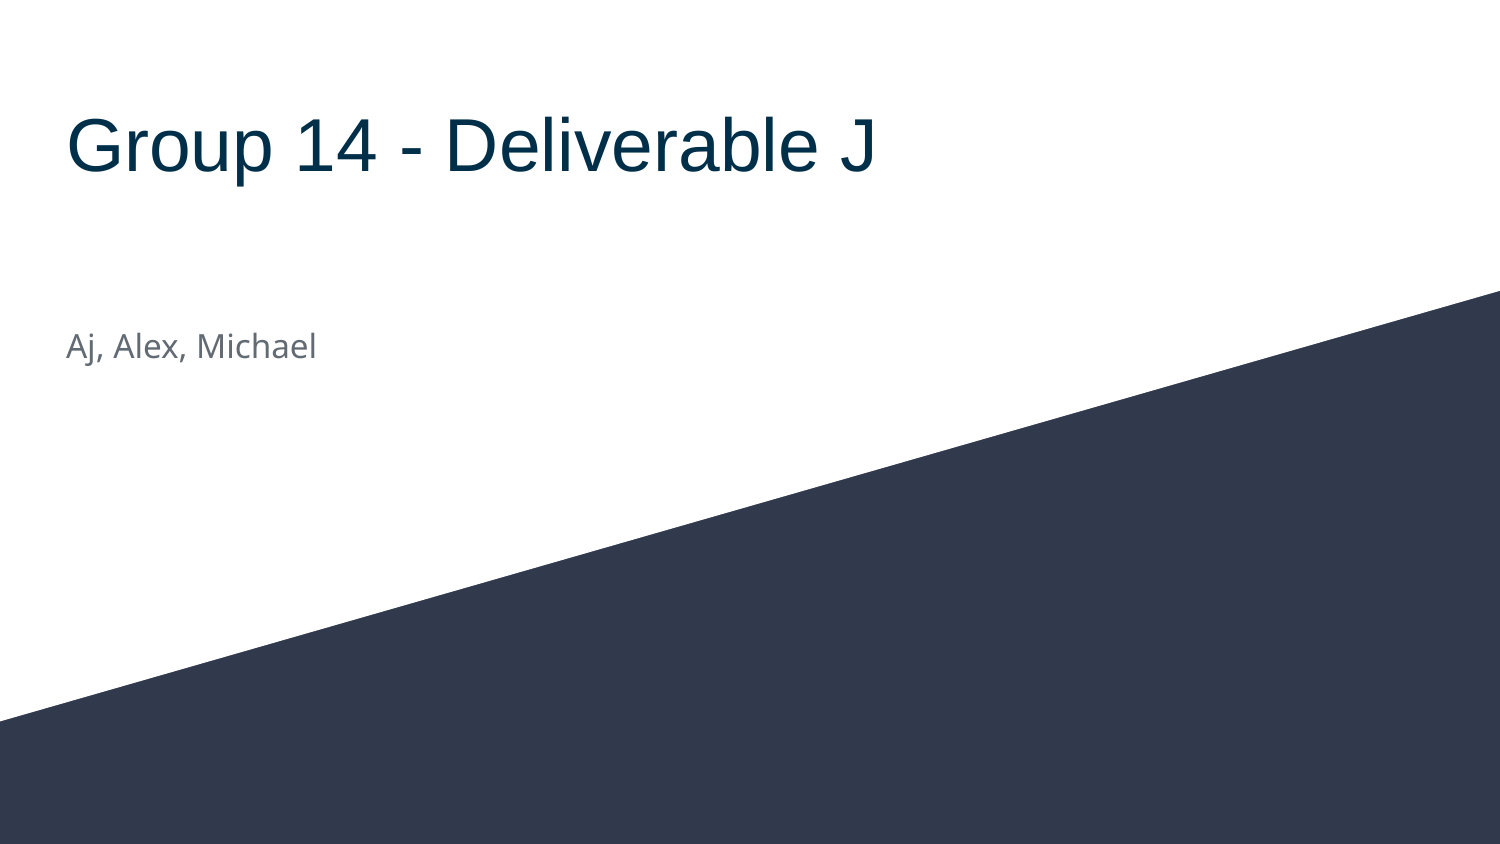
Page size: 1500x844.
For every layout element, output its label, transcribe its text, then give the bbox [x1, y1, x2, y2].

subtitle Aj, Alex, Michael [51, 308, 748, 430]
title Group 14 - Deliverable J [51, 88, 1449, 299]
